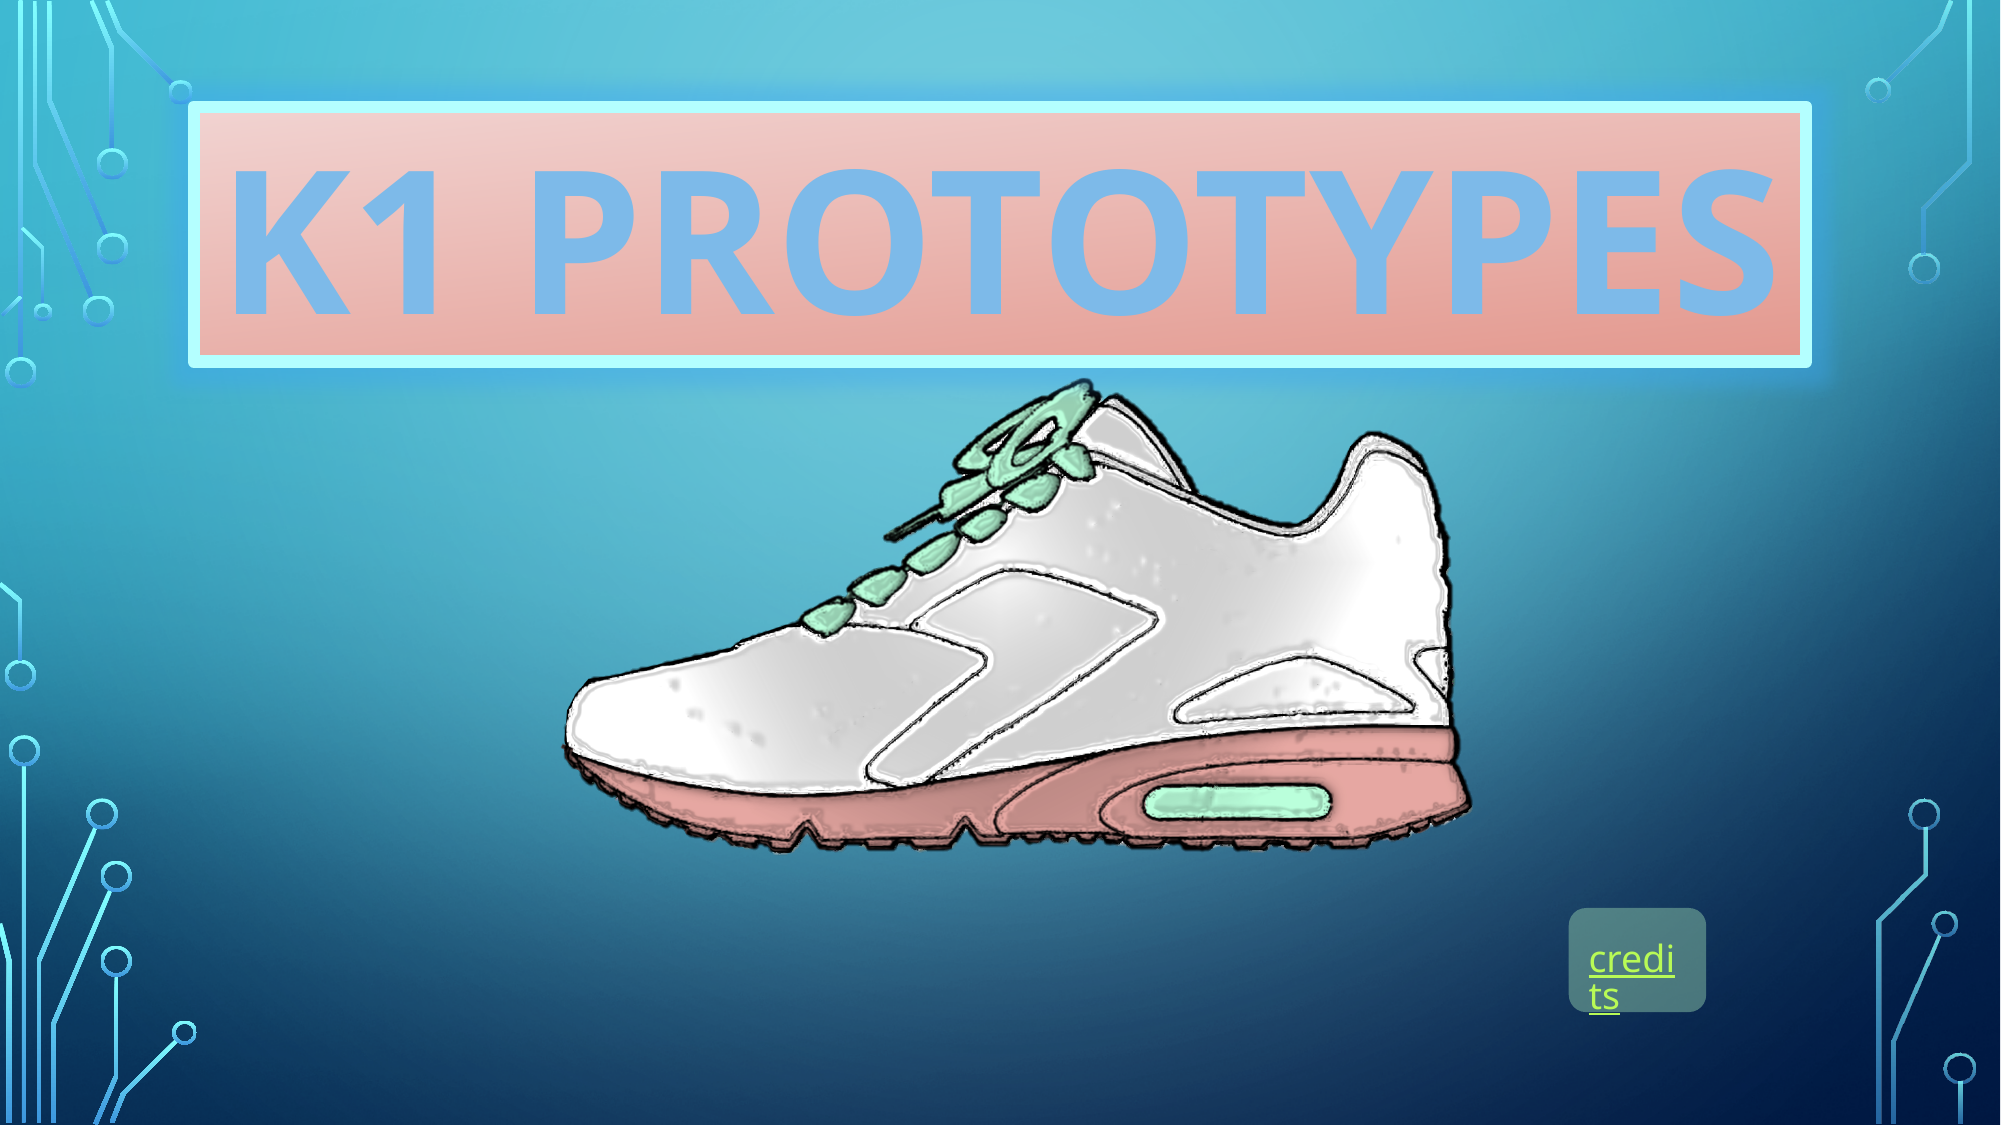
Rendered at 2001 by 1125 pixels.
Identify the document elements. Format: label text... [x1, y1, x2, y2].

text_box K1 PROTOTYPES [193, 106, 1807, 362]
text_box credits [1568, 907, 1707, 1013]
picture [362, 186, 1638, 939]
